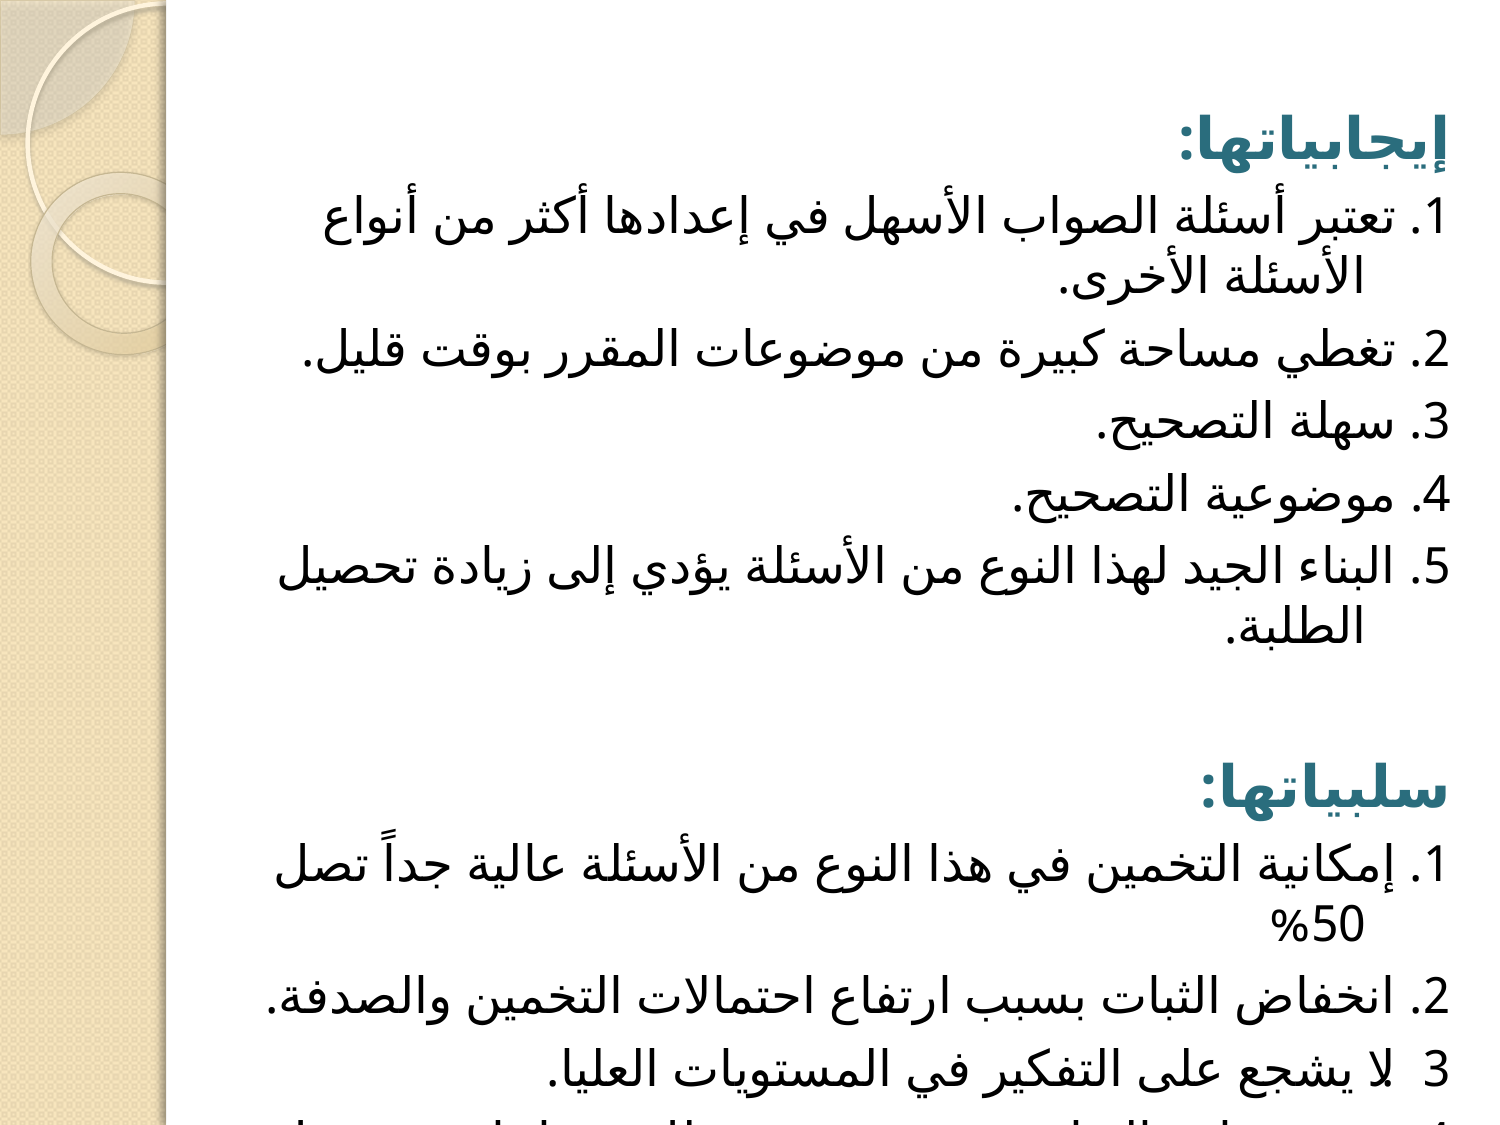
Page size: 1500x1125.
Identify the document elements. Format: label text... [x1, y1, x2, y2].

list إيجابياتها: 1. تعتبر أسئلة الصواب الأسهل في إعدادها أكثر من أنواع الأسئلة الأخرى. 2. تغطي مساحة كبيرة من موضوعات المقرر بوقت قليل. 3. سهلة التصحيح. 4. موضوعية التصحيح. 5. البناء الجيد لهذا النوع من الأسئلة يؤدي إلى زيادة تحصيل الطلبة. سلبياتها: 1. إمكانية التخمين في هذا النوع من الأسئلة عالية جداً تصل 50% 2. انخفاض الثبات بسبب ارتفاع احتمالات التخمين والصدفة. 3. لا يشجع على التفكير في المستويات العليا. 4. سوء صياغة العبارة قد يسبب في خلل في إجابة وتحصيل الطالب. [194, 93, 1466, 1094]
